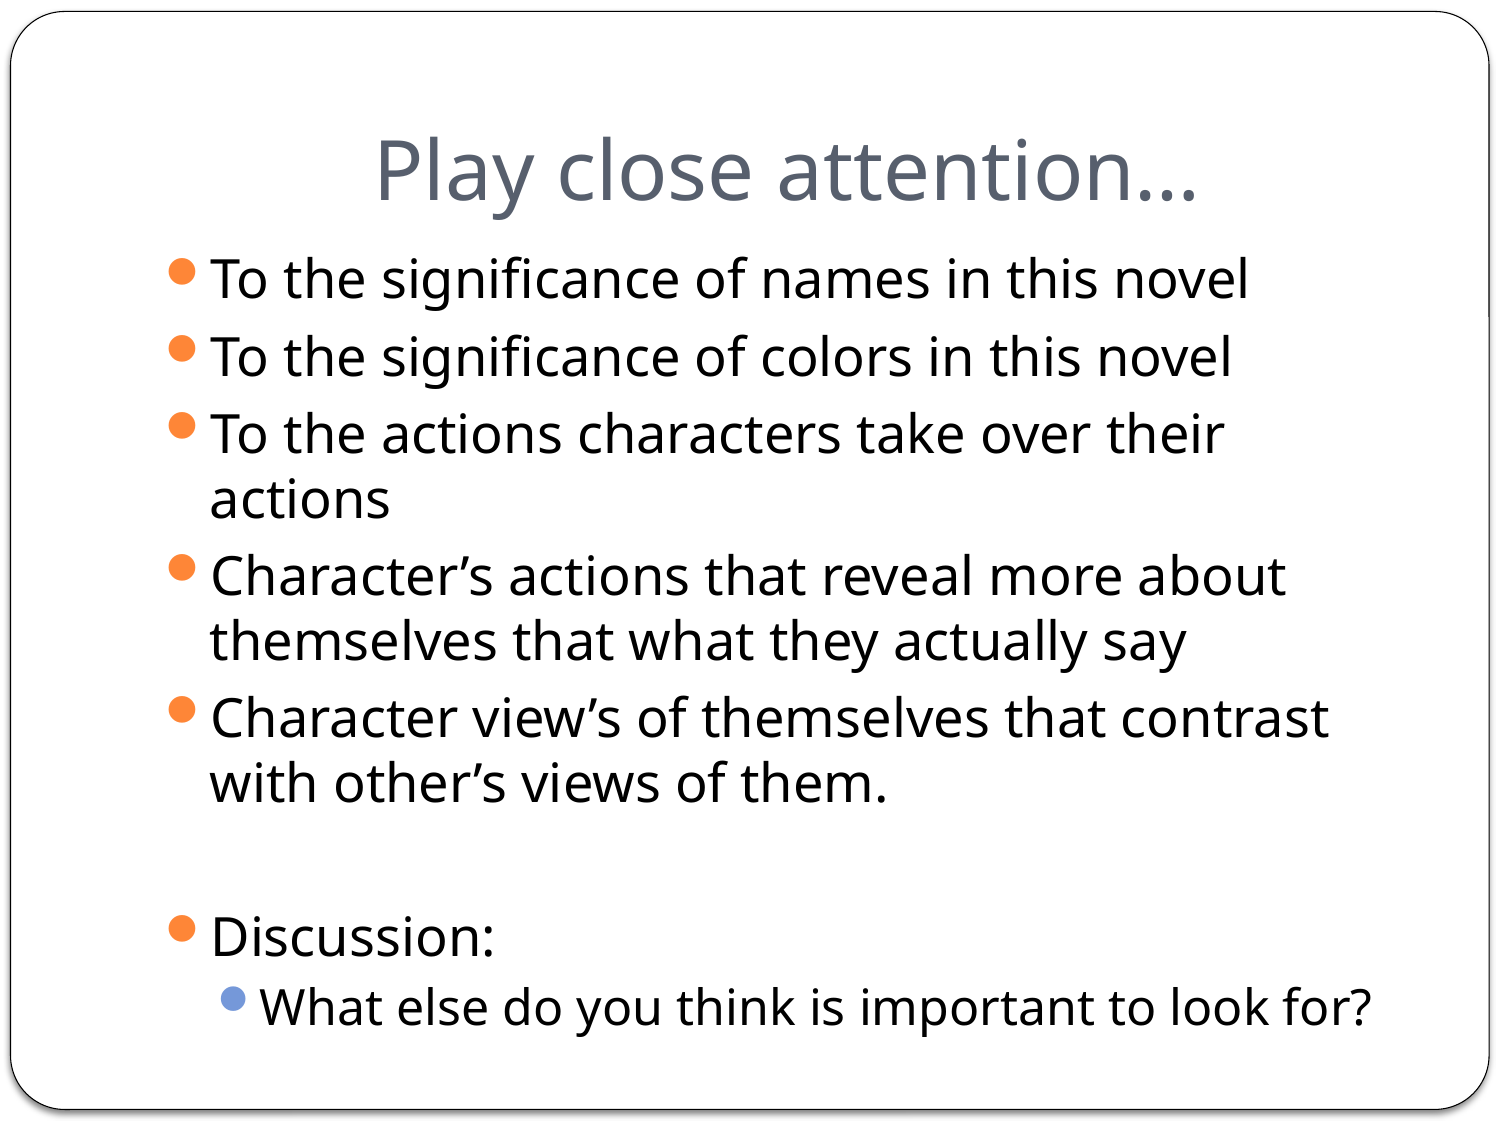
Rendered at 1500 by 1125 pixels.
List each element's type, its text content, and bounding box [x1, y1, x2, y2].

title Play close attention… [150, 45, 1425, 233]
list To the significance of names in this novel To the significance of colors in this novel To the actions characters take over their actions Character’s actions that reveal more about themselves that what they actually say Character view’s of themselves that contrast with other’s views of them. Discussion: What else do you think is important to look for? [150, 237, 1425, 1050]
